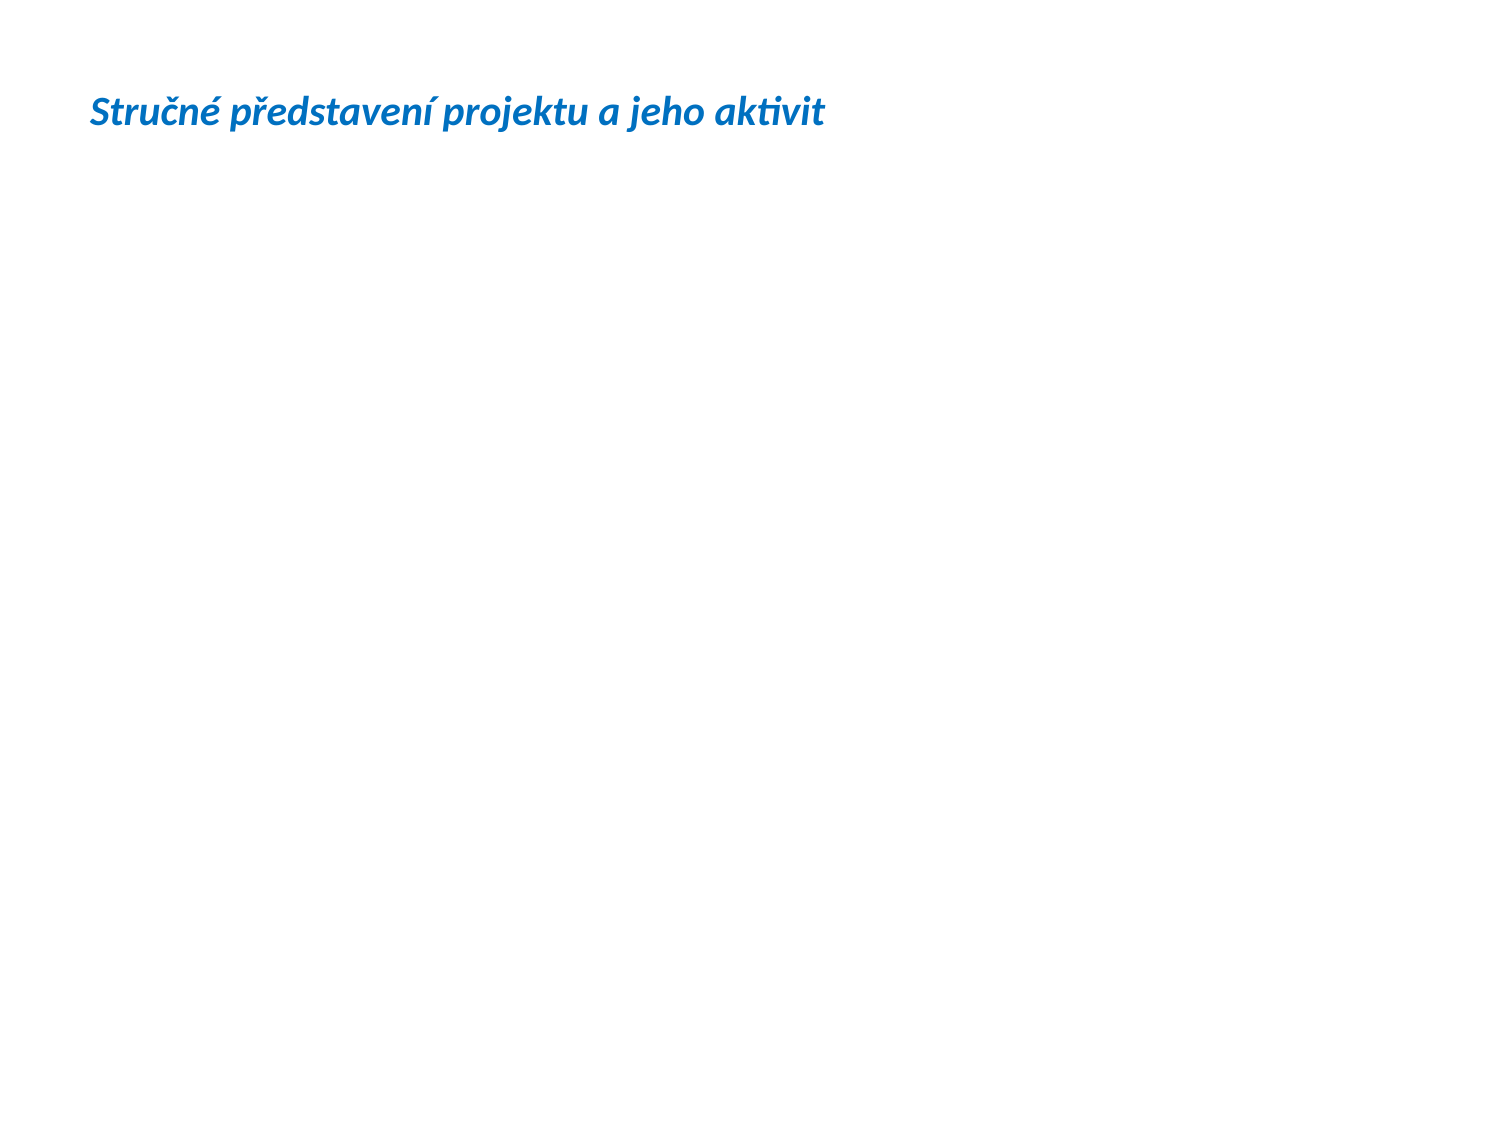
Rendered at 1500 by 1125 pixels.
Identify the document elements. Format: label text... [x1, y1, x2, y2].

title Stručné představení projektu a jeho aktivit [75, 45, 1425, 173]
